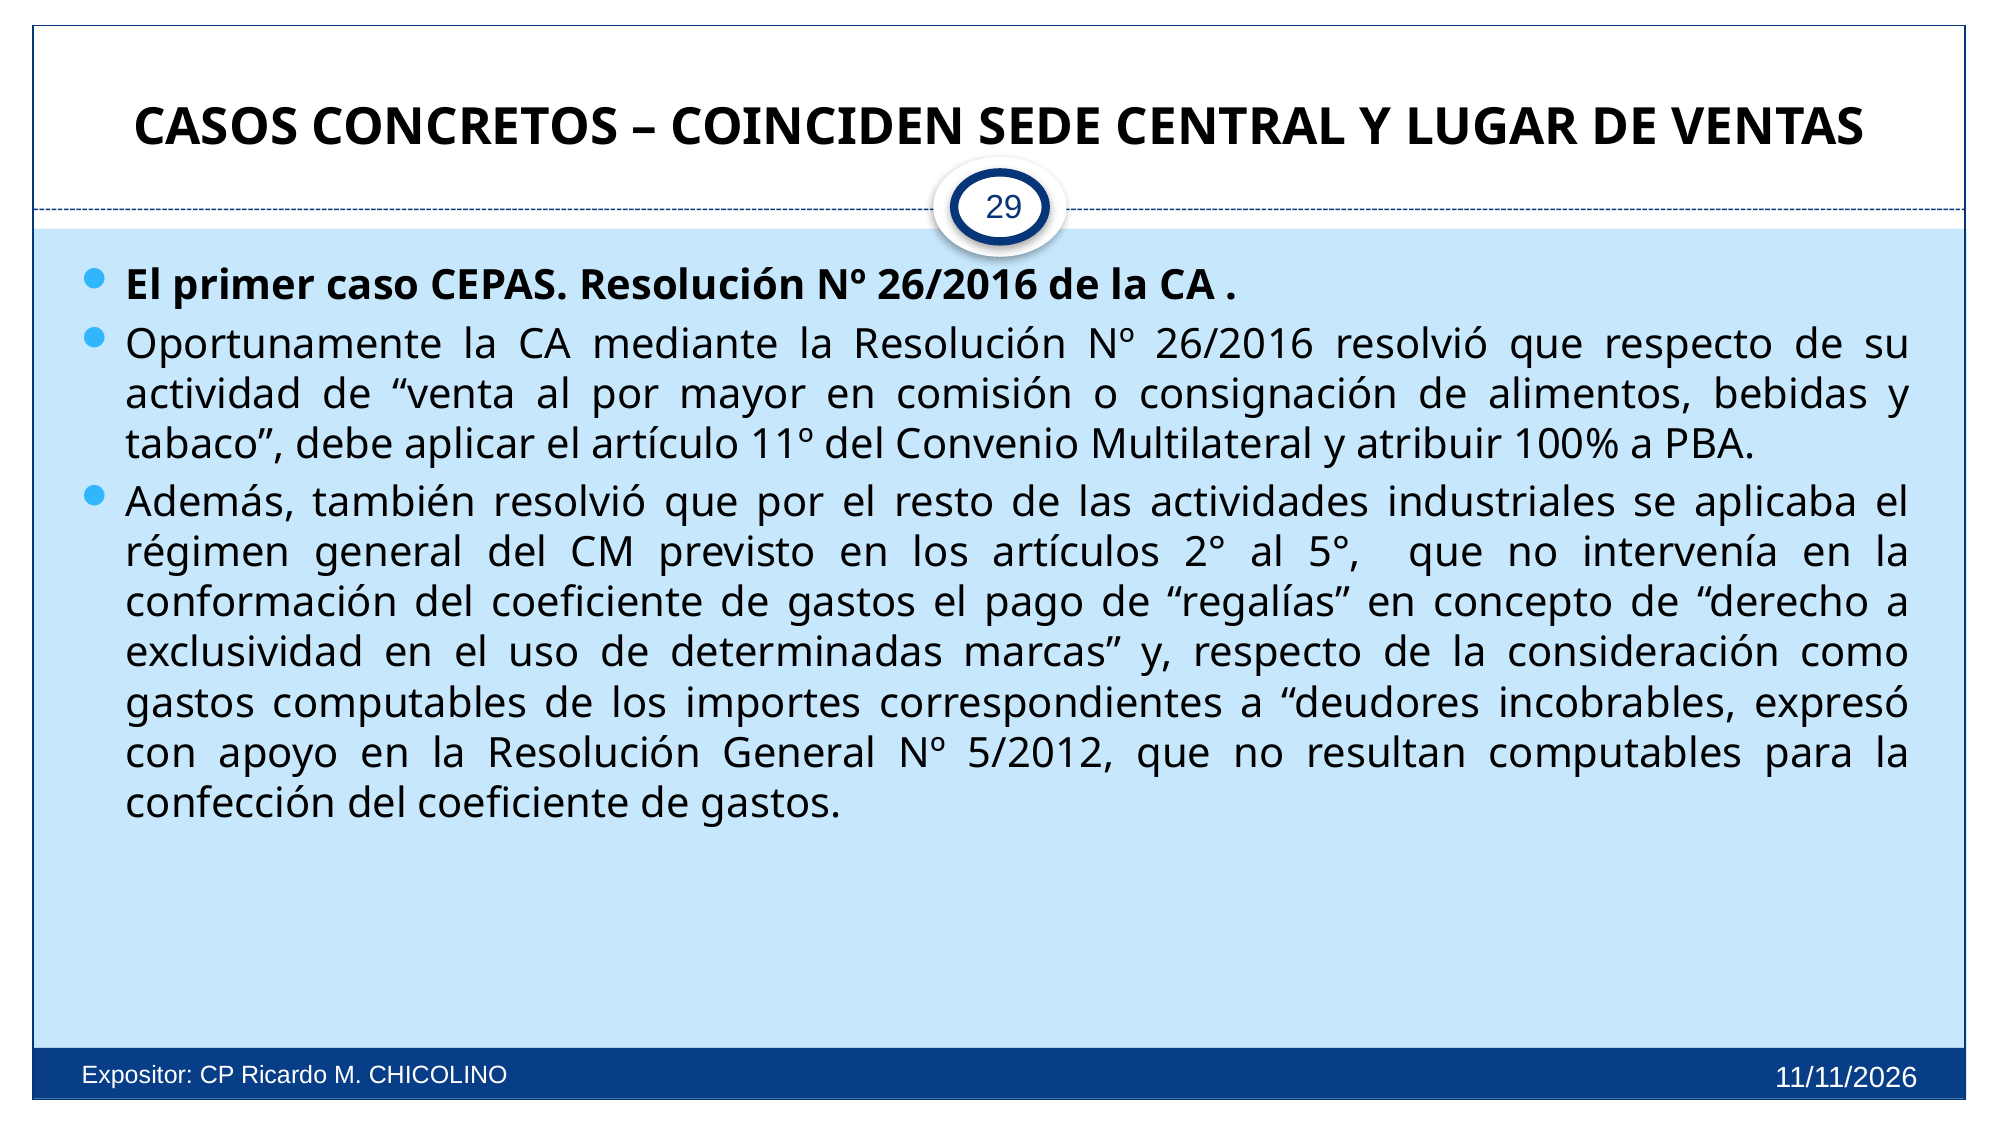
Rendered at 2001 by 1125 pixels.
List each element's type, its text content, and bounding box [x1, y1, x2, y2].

list El primer caso CEPAS. Resolución Nº 26/2016 de la CA . Oportunamente la CA mediante la Resolución Nº 26/2016 resolvió que respecto de su actividad de “venta al por mayor en comisión o consignación de alimentos, bebidas y tabaco”, debe aplicar el artículo 11º del Convenio Multilateral y atribuir 100% a PBA. Además, también resolvió que por el resto de las actividades industriales se aplicaba el régimen general del CM previsto en los artículos 2° al 5°, que no intervenía en la conformación del coeficiente de gastos el pago de “regalías” en concepto de “derecho a exclusividad en el uso de determinadas marcas” y, respecto de la consideración como gastos computables de los importes correspondientes a “deudores incobrables, expresó con apoyo en la Resolución General Nº 5/2012, que no resultan computables para la confección del coeficiente de gastos. [66, 250, 1926, 1001]
title CASOS CONCRETOS – COINCIDEN SEDE CENTRAL Y LUGAR DE VENTAS [65, 37, 1933, 162]
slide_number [1266, 1050, 1933, 1111]
footer Expositor: CP Ricardo M. CHICOLINO [66, 1051, 850, 1112]
slide_number 29 [954, 168, 1055, 241]
